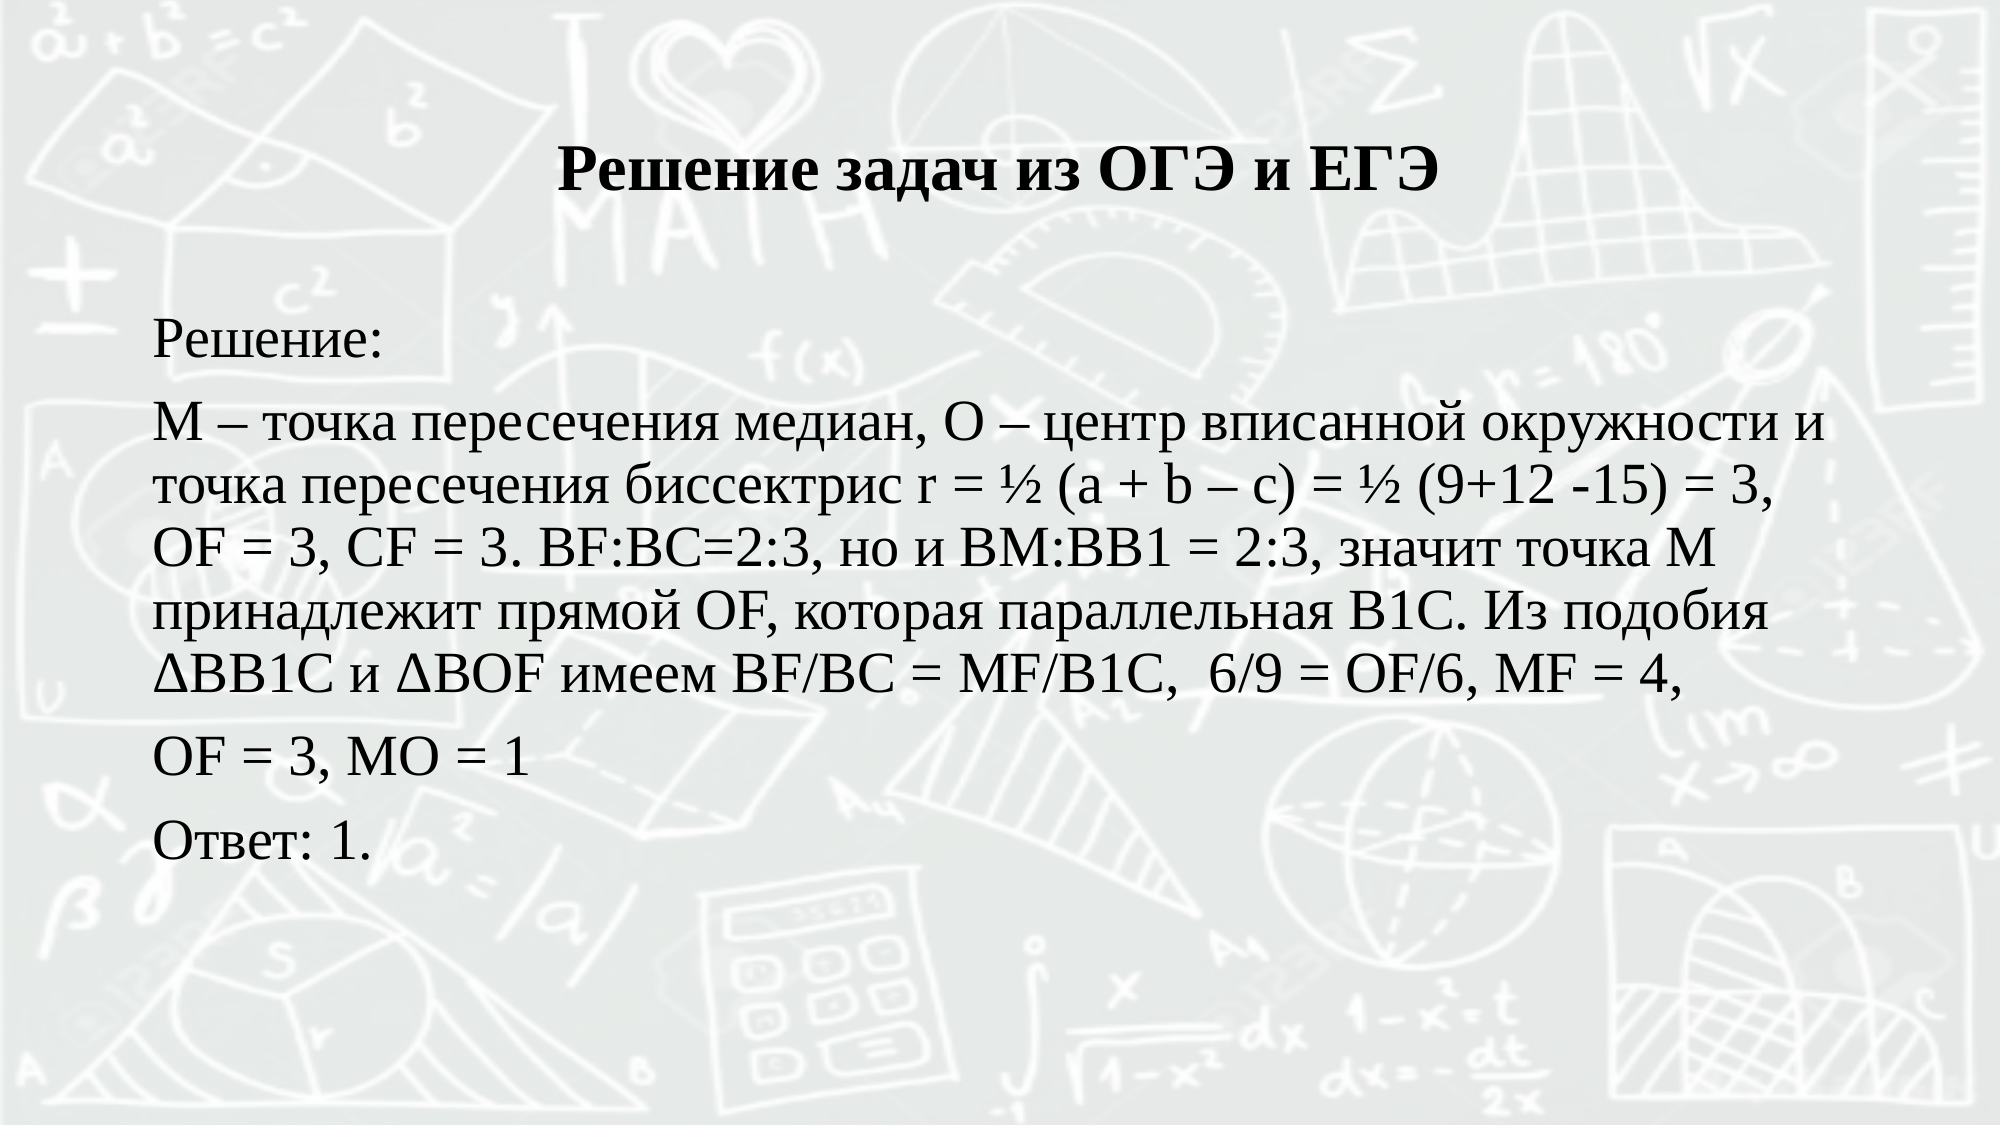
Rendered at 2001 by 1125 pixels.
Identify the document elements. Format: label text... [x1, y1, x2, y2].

title Решение задач из ОГЭ и ЕГЭ [137, 59, 1863, 278]
list Решение: М – точка пересечения медиан, О – центр вписанной окружности и точка пересечения биссектрис r = ½ (a + b – c) = ½ (9+12 -15) = 3, OF = 3, CF = 3. BF:BC=2:3, но и BM:BB1 = 2:3, значит точка М принадлежит прямой OF, которая параллельная В1С. Из подобия ΔВВ1С и ΔBOF имеем BF/BC = MF/B1C, 6/9 = OF/6, MF = 4, OF = 3, MO = 1 Ответ: 1. [137, 299, 1863, 1014]
